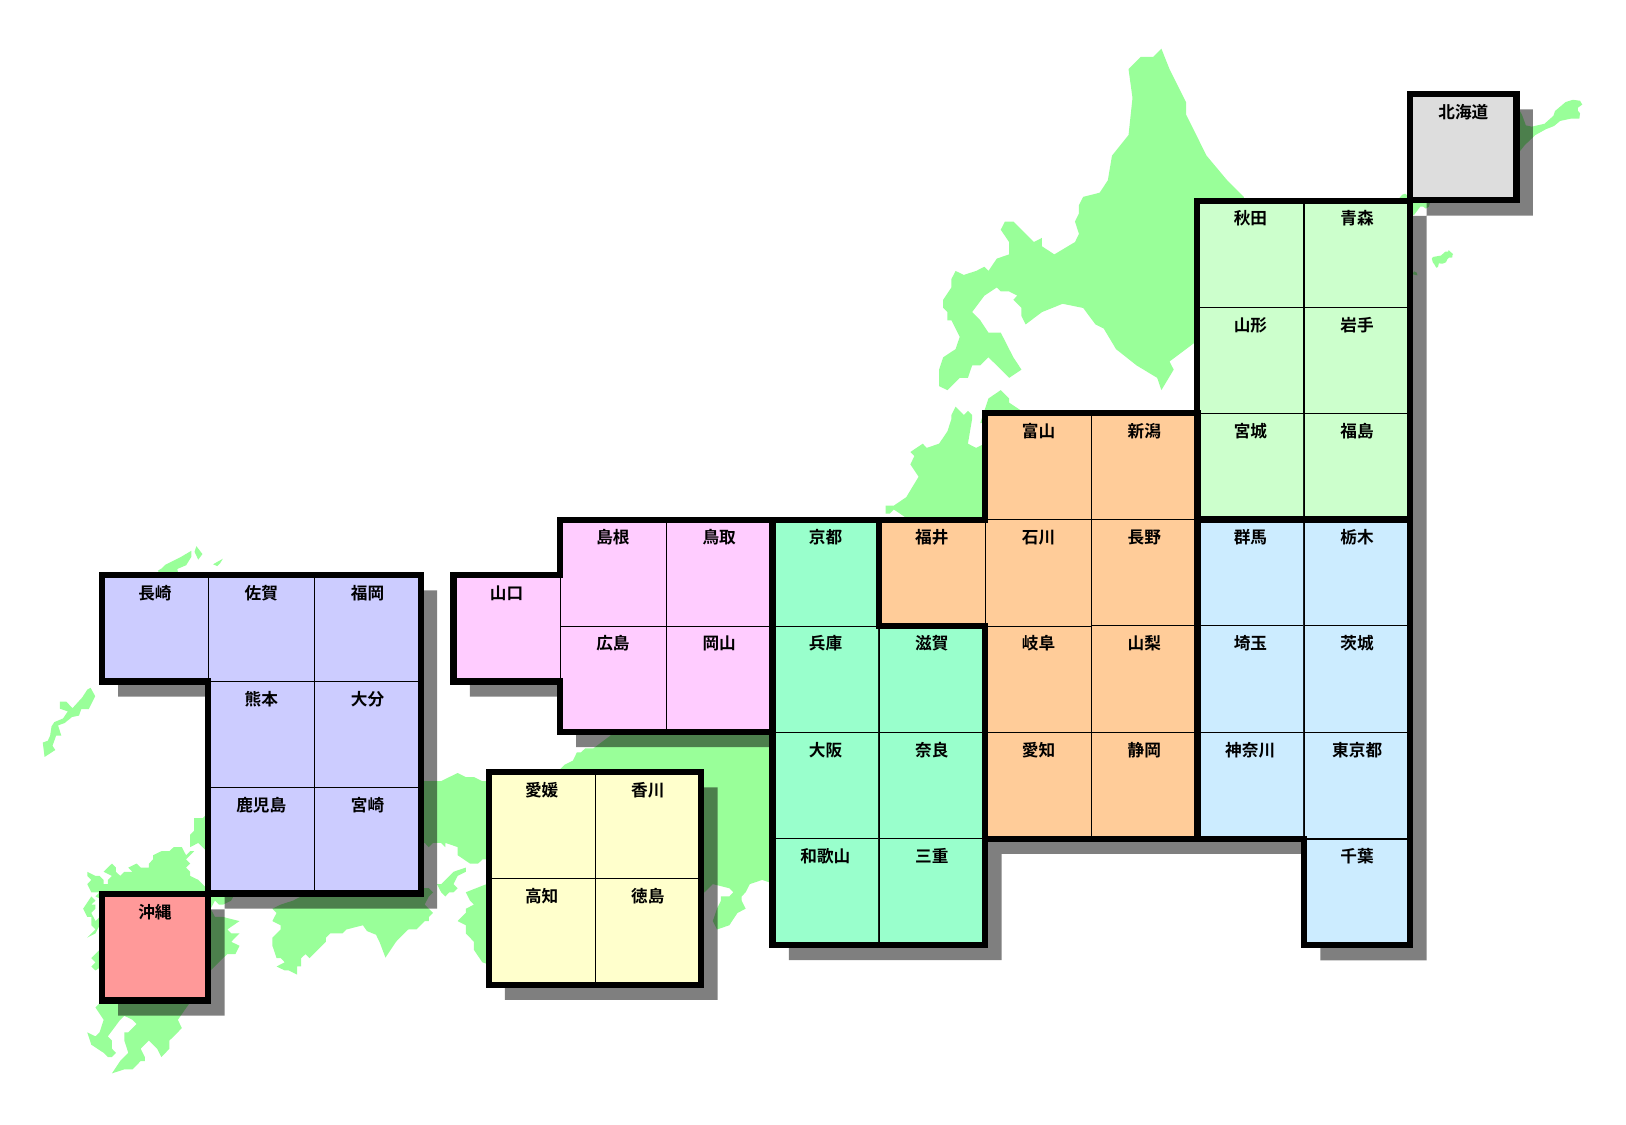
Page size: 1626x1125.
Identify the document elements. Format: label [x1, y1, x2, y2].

text_box [42, 48, 1583, 1074]
